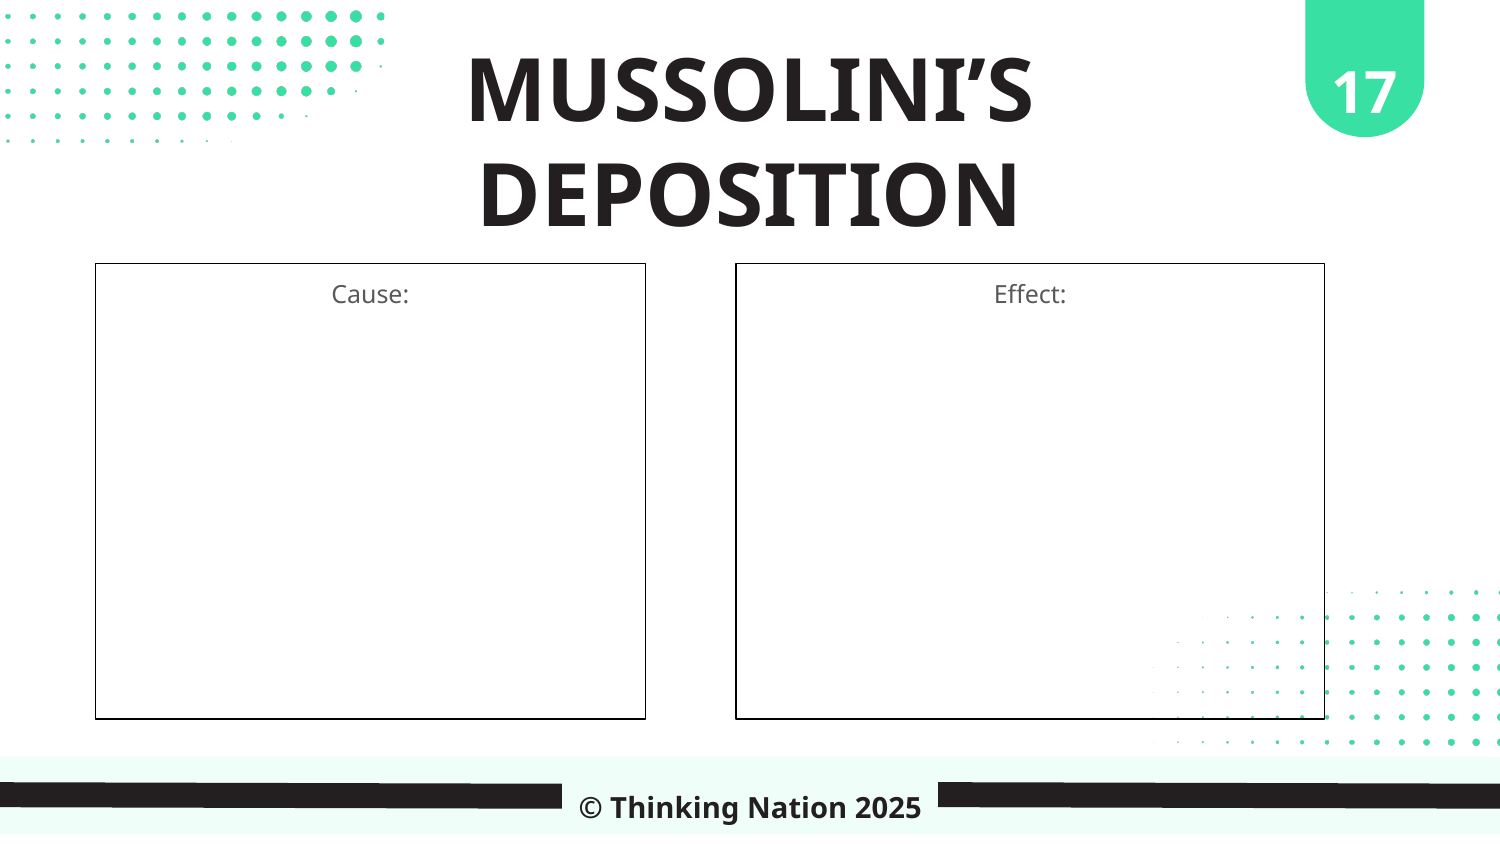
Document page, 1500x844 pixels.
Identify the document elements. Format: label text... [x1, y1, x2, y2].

text_box MUSSOLINI’S DEPOSITION [209, 34, 1291, 245]
text_box Effect: [735, 263, 1325, 720]
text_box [1300, 0, 1430, 138]
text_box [0, 756, 1500, 835]
text_box Cause: [95, 263, 646, 720]
text_box [0, 0, 385, 144]
text_box [1128, 590, 1500, 755]
